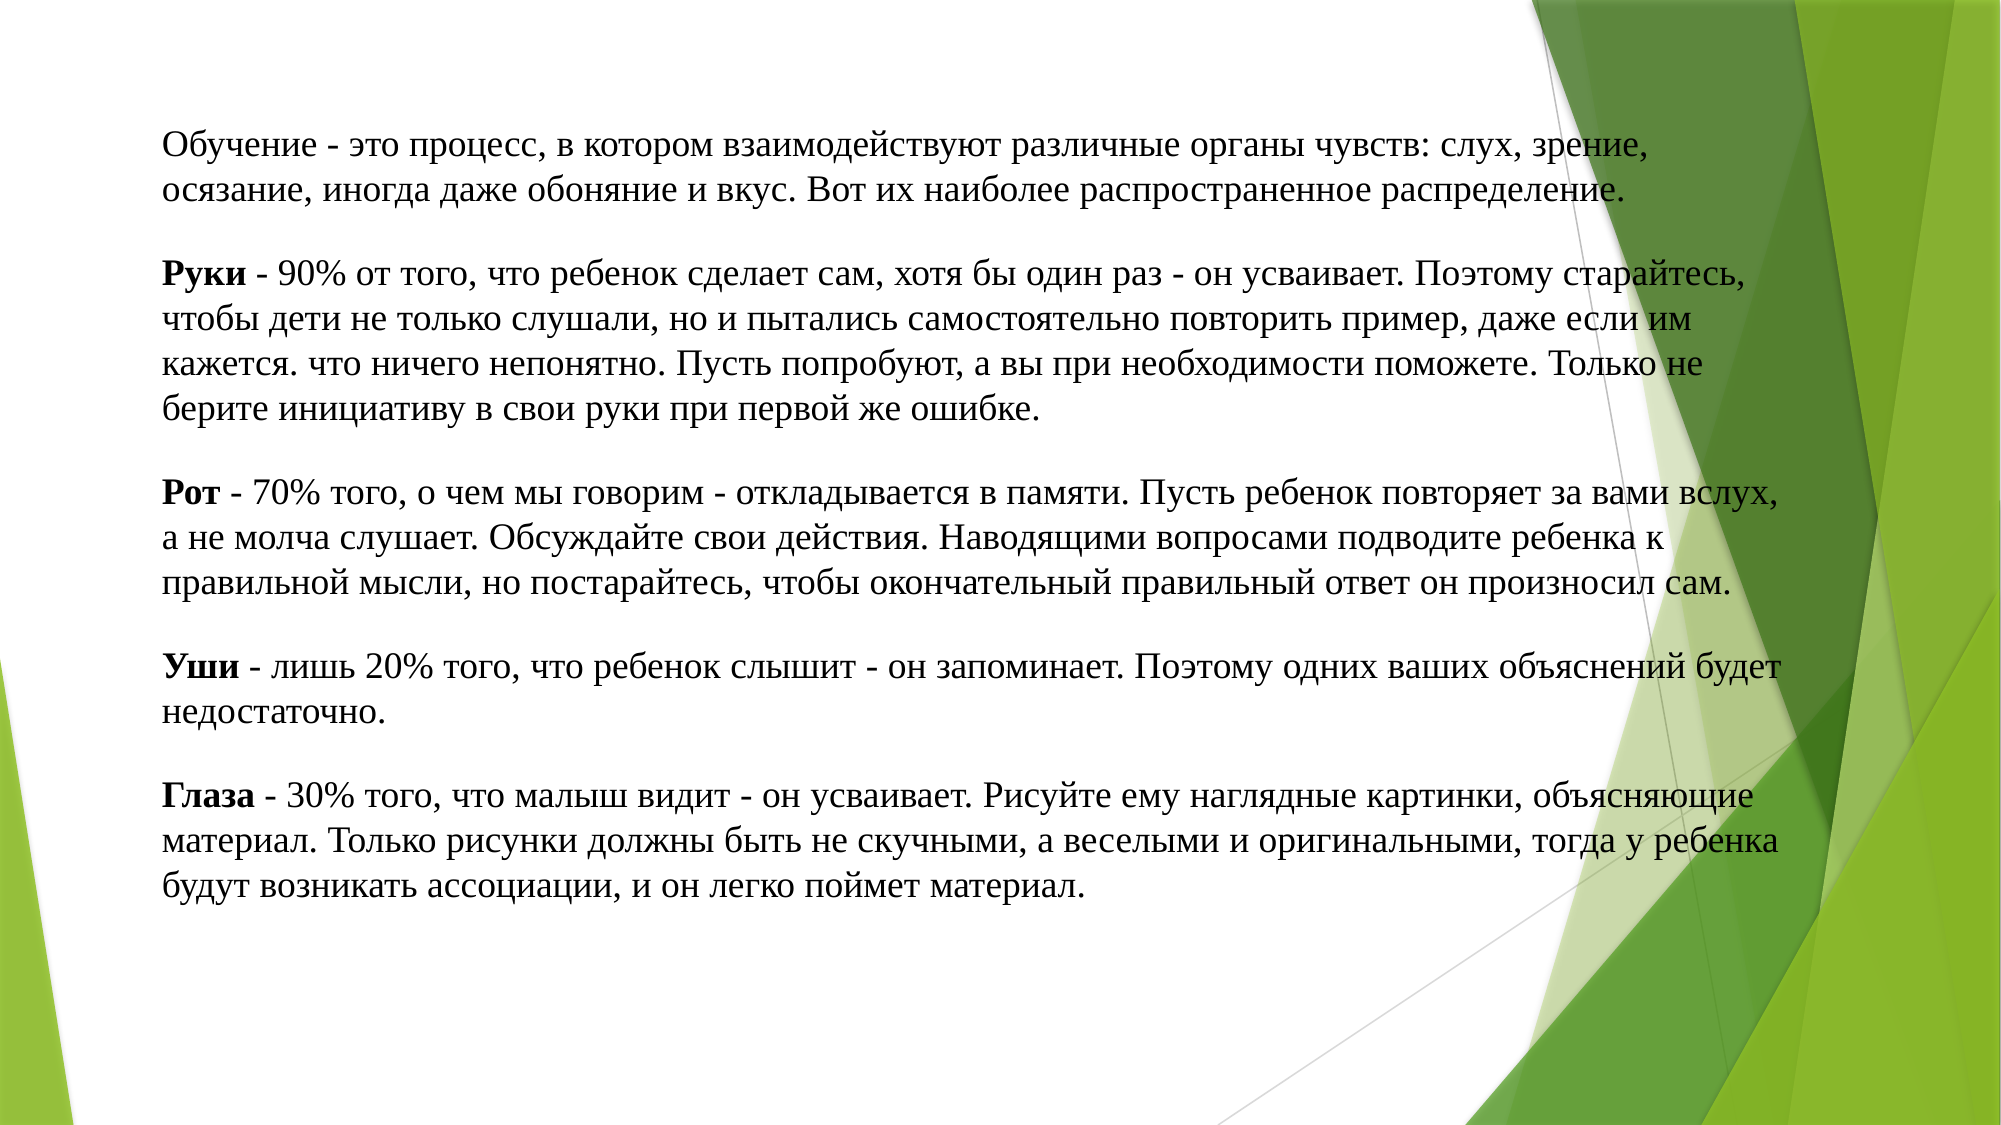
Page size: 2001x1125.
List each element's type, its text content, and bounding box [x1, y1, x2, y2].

text_box Обучение - это процесс, в котором взаимодействуют различные органы чувств: слух, зрение, осязание, иногда даже обоняние и вкус. Вот их наиболее распространенное распределение. Руки - 90% от того, что ребенок сделает сам, хотя бы один раз - он усваивает. Поэтому старайтесь, чтобы дети не только слушали, но и пытались самостоятельно повторить пример, даже если им кажется. что ничего непонятно. Пусть попробуют, а вы при необходимости поможете. Только не берите инициативу в свои руки при первой же ошибке. Рот - 70% того, о чем мы говорим - откладывается в памяти. Пусть ребенок повторяет за вами вслух, а не молча слушает. Обсуждайте свои действия. Наводящими вопросами подводите ребенка к правильной мысли, но постарайтесь, чтобы окончательный правильный ответ он произносил сам. Уши - лишь 20% того, что ребенок слышит - он запоминает. Поэтому одних ваших объяснений будет недостаточно. Глаза - 30% того, что малыш видит - он усваивает. Рисуйте ему наглядные картинки, объясняющие материал. Только рисунки должны быть не скучными, а веселыми и оригинальными, тогда у ребенка будут возникать ассоциации, и он легко поймет материал. [147, 111, 1809, 913]
